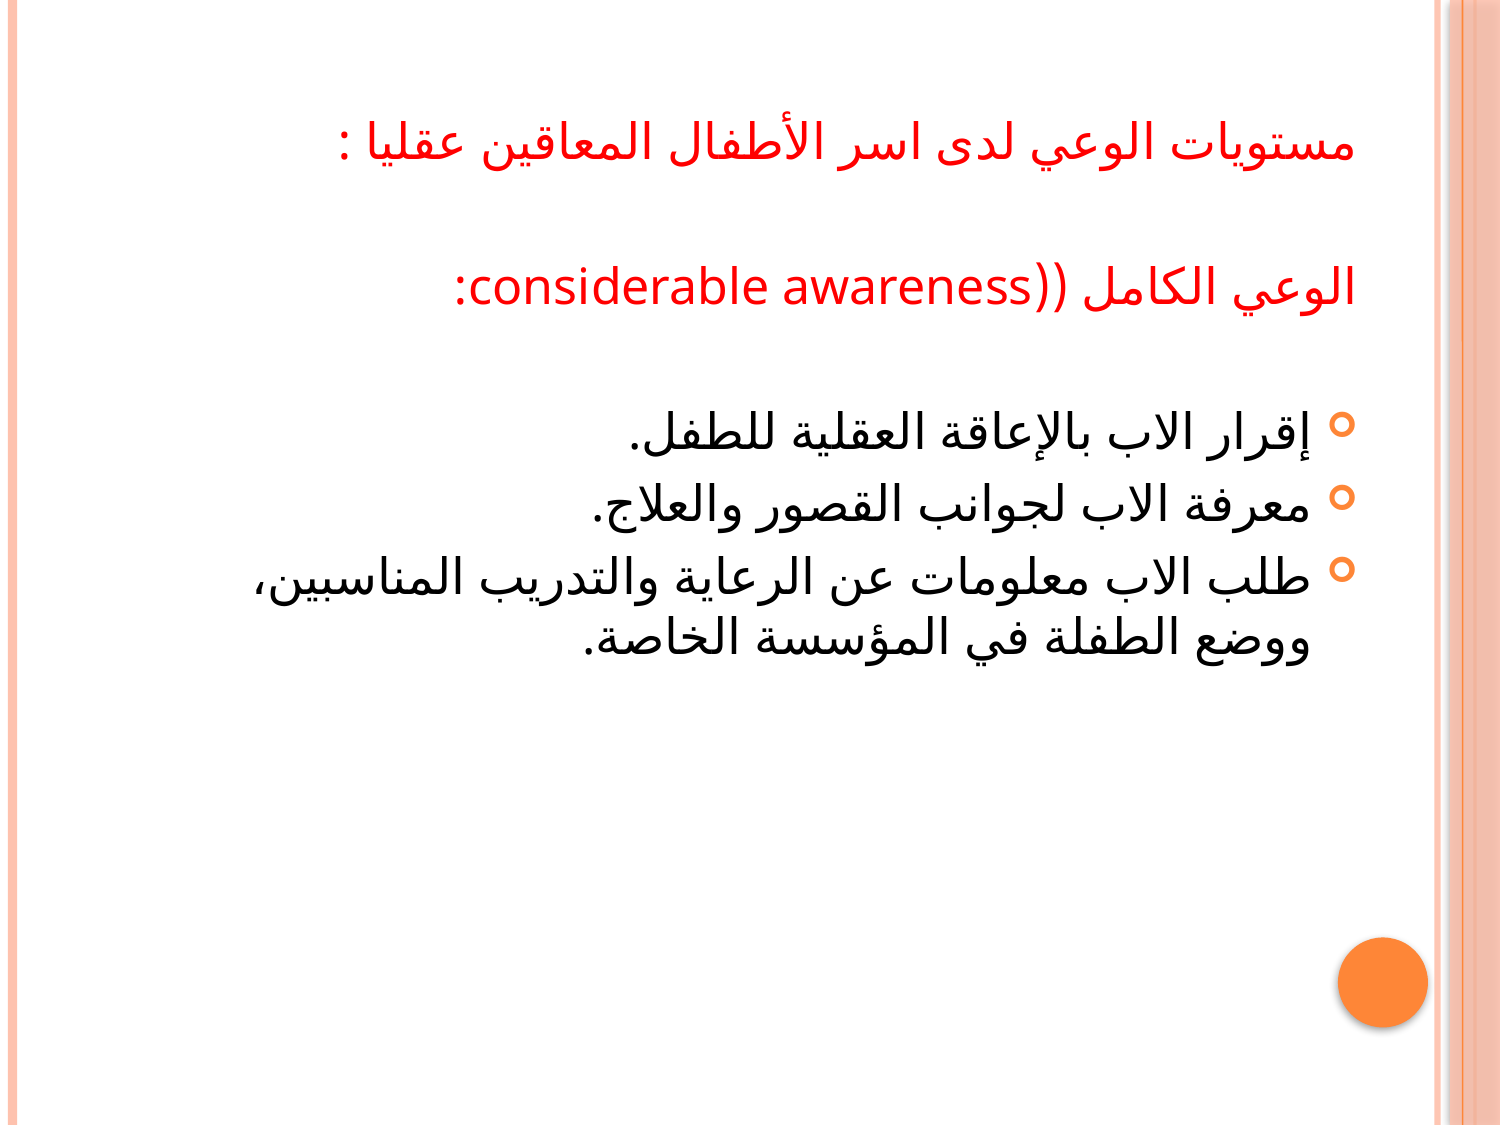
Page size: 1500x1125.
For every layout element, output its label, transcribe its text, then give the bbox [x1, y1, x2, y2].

list مستويات الوعي لدى اسر الأطفال المعاقين عقليا : الوعي الكامل ((considerable awareness: إقرار الاب بالإعاقة العقلية للطفل. معرفة الاب لجوانب القصور والعلاج. طلب الاب معلومات عن الرعاية والتدريب المناسبين، ووضع الطفلة في المؤسسة الخاصة. [147, 101, 1373, 902]
